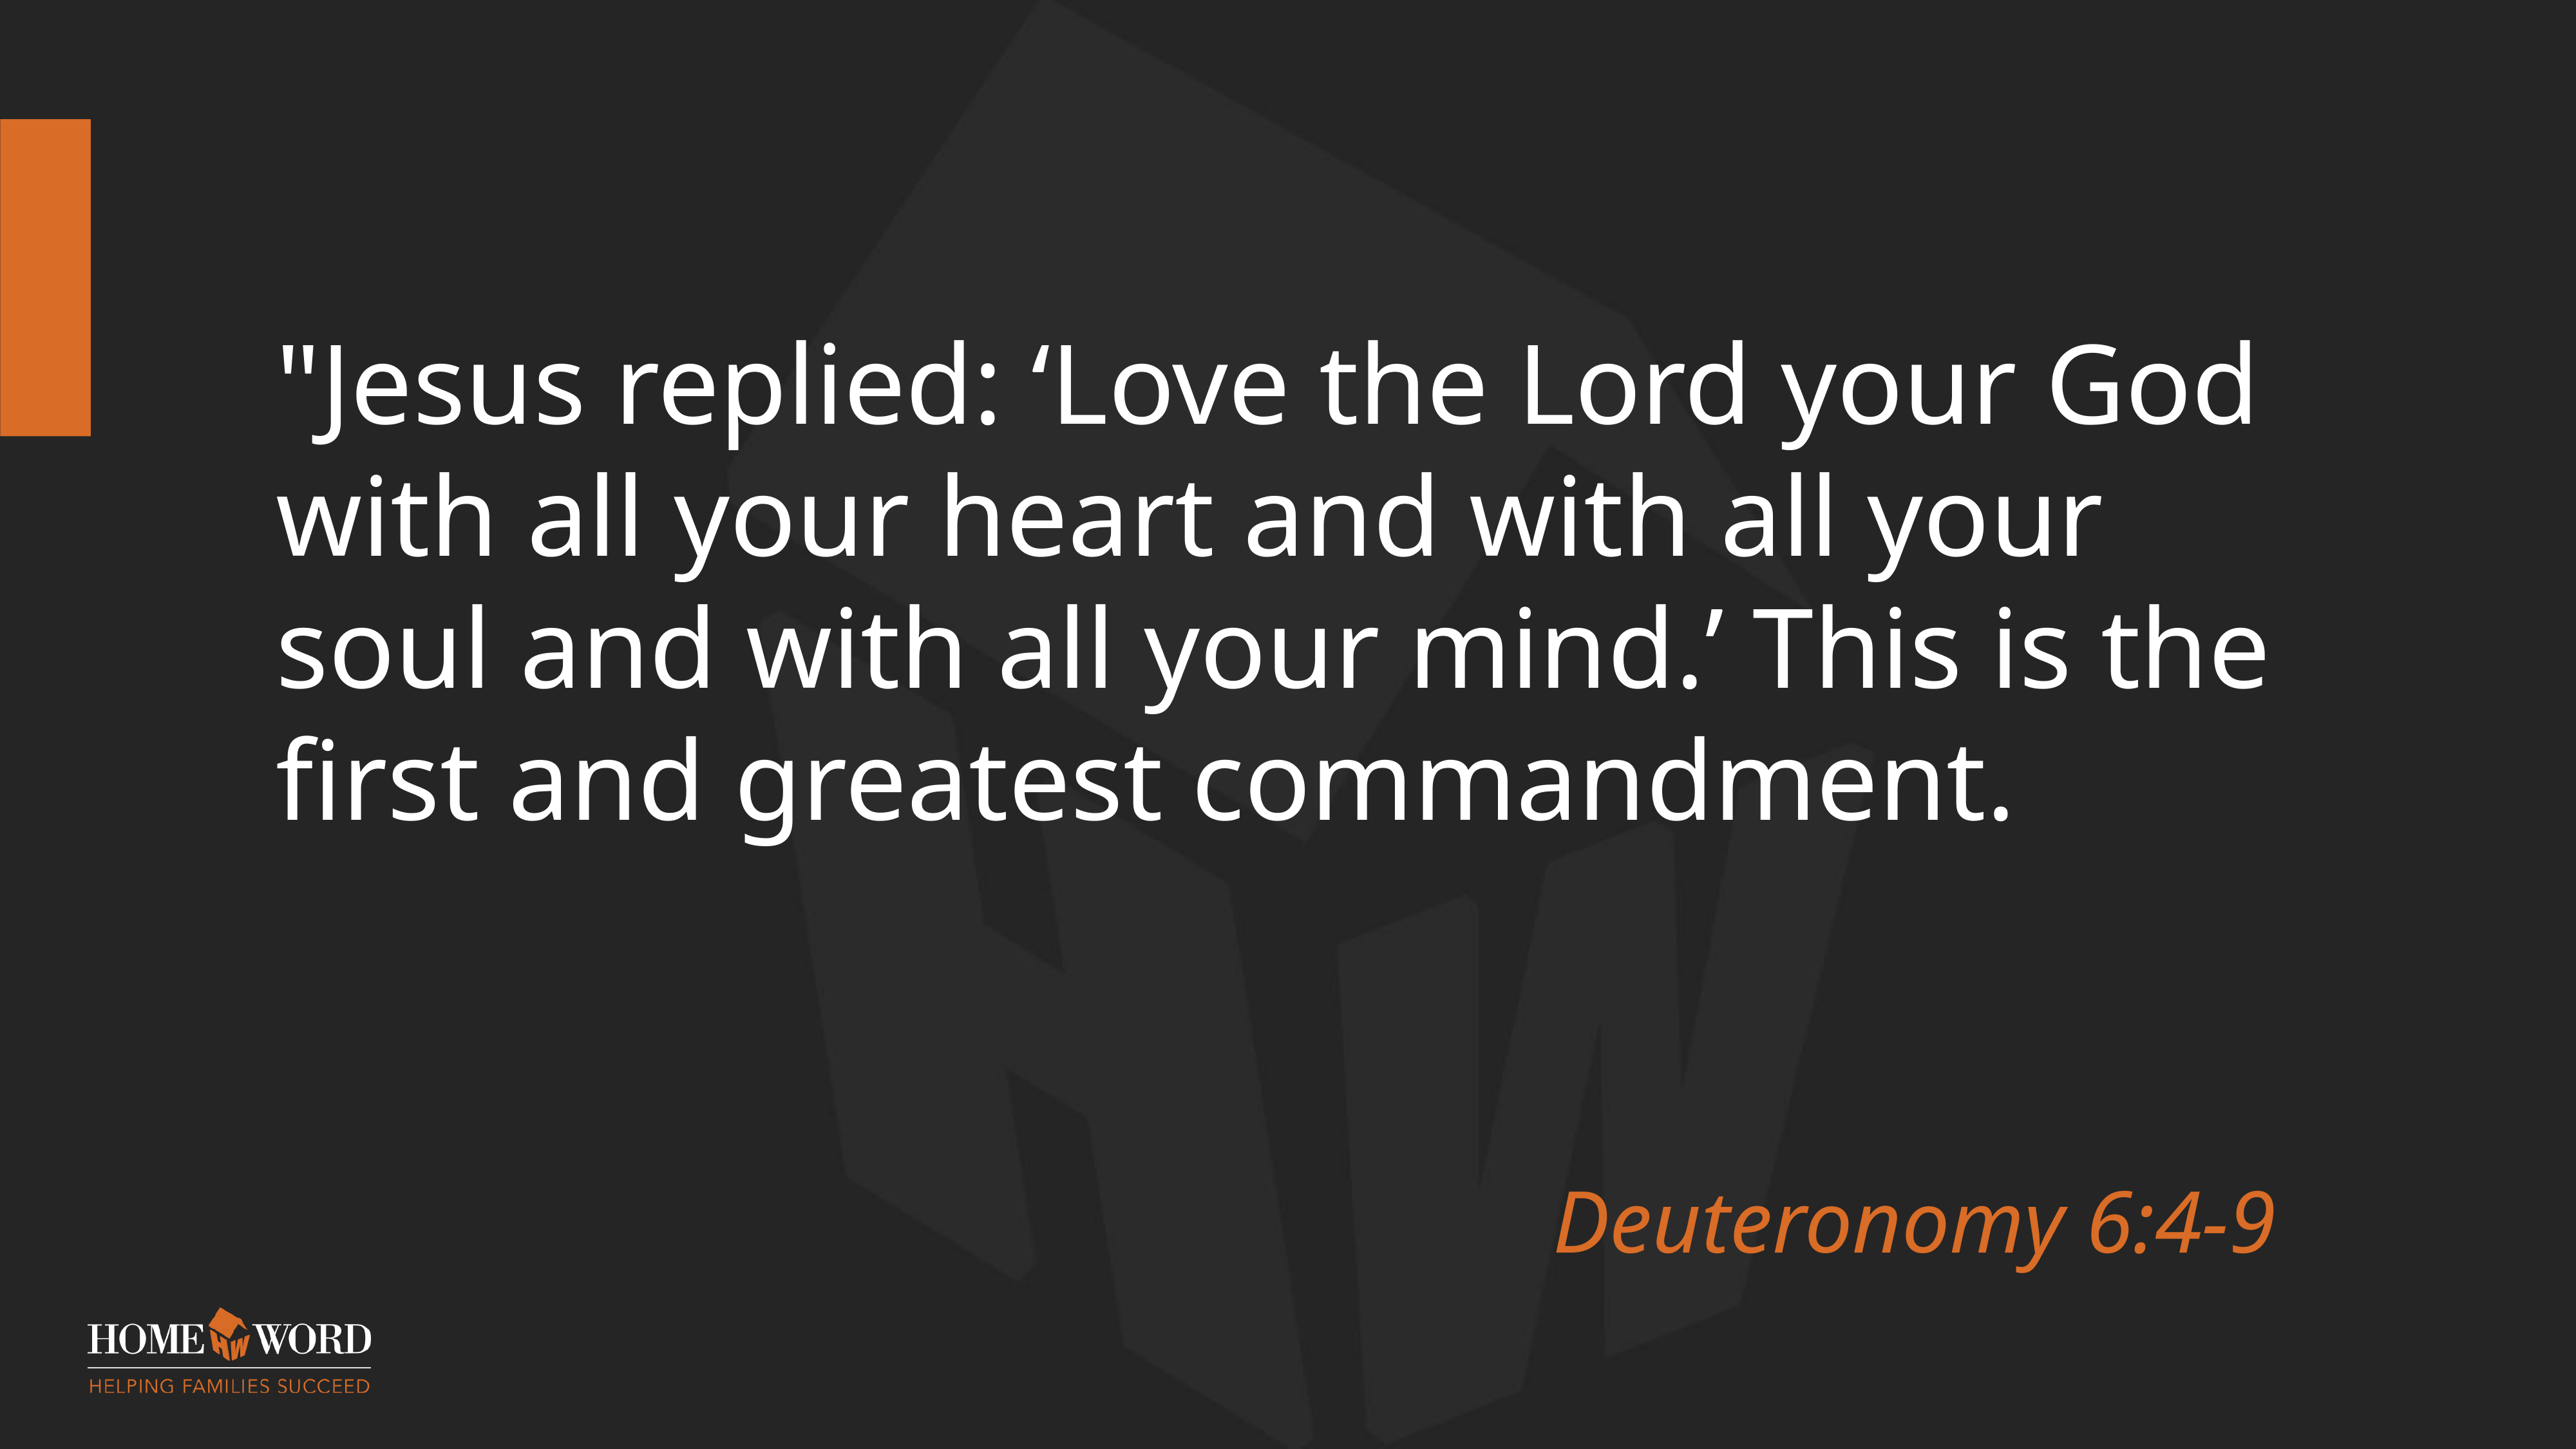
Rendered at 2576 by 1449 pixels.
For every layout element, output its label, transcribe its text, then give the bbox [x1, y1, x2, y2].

text_box Deuteronomy 6:4-9 [337, 1162, 2282, 1276]
picture [0, 0, 2576, 1449]
title "Jesus replied: ‘Love the Lord your God with all your heart and with all your soul and with all your mind.’ This is the first and greatest commandment. [270, 308, 2291, 1032]
